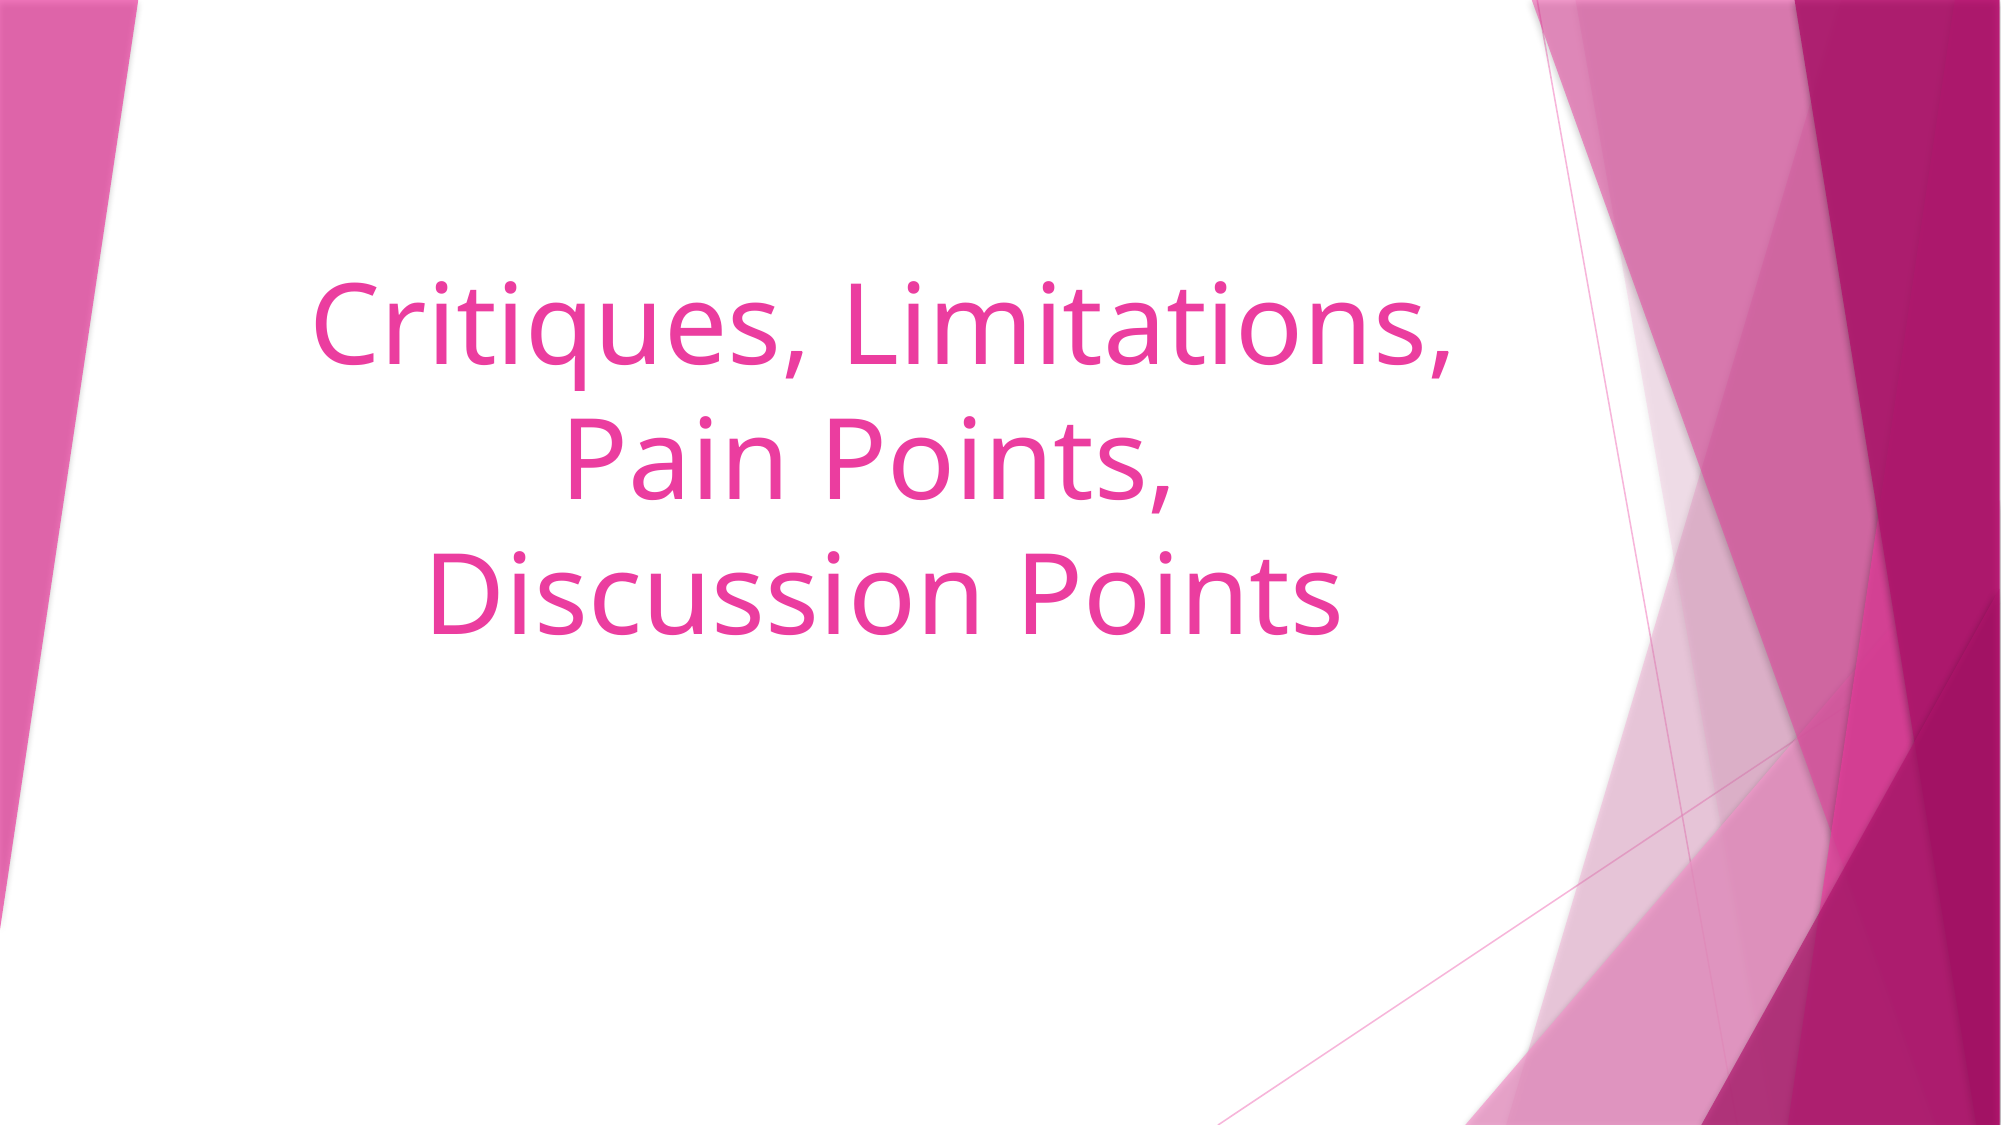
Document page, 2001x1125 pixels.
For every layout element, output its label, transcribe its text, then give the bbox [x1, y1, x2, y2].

title Critiques, Limitations, Pain Points, Discussion Points [247, 394, 1522, 665]
